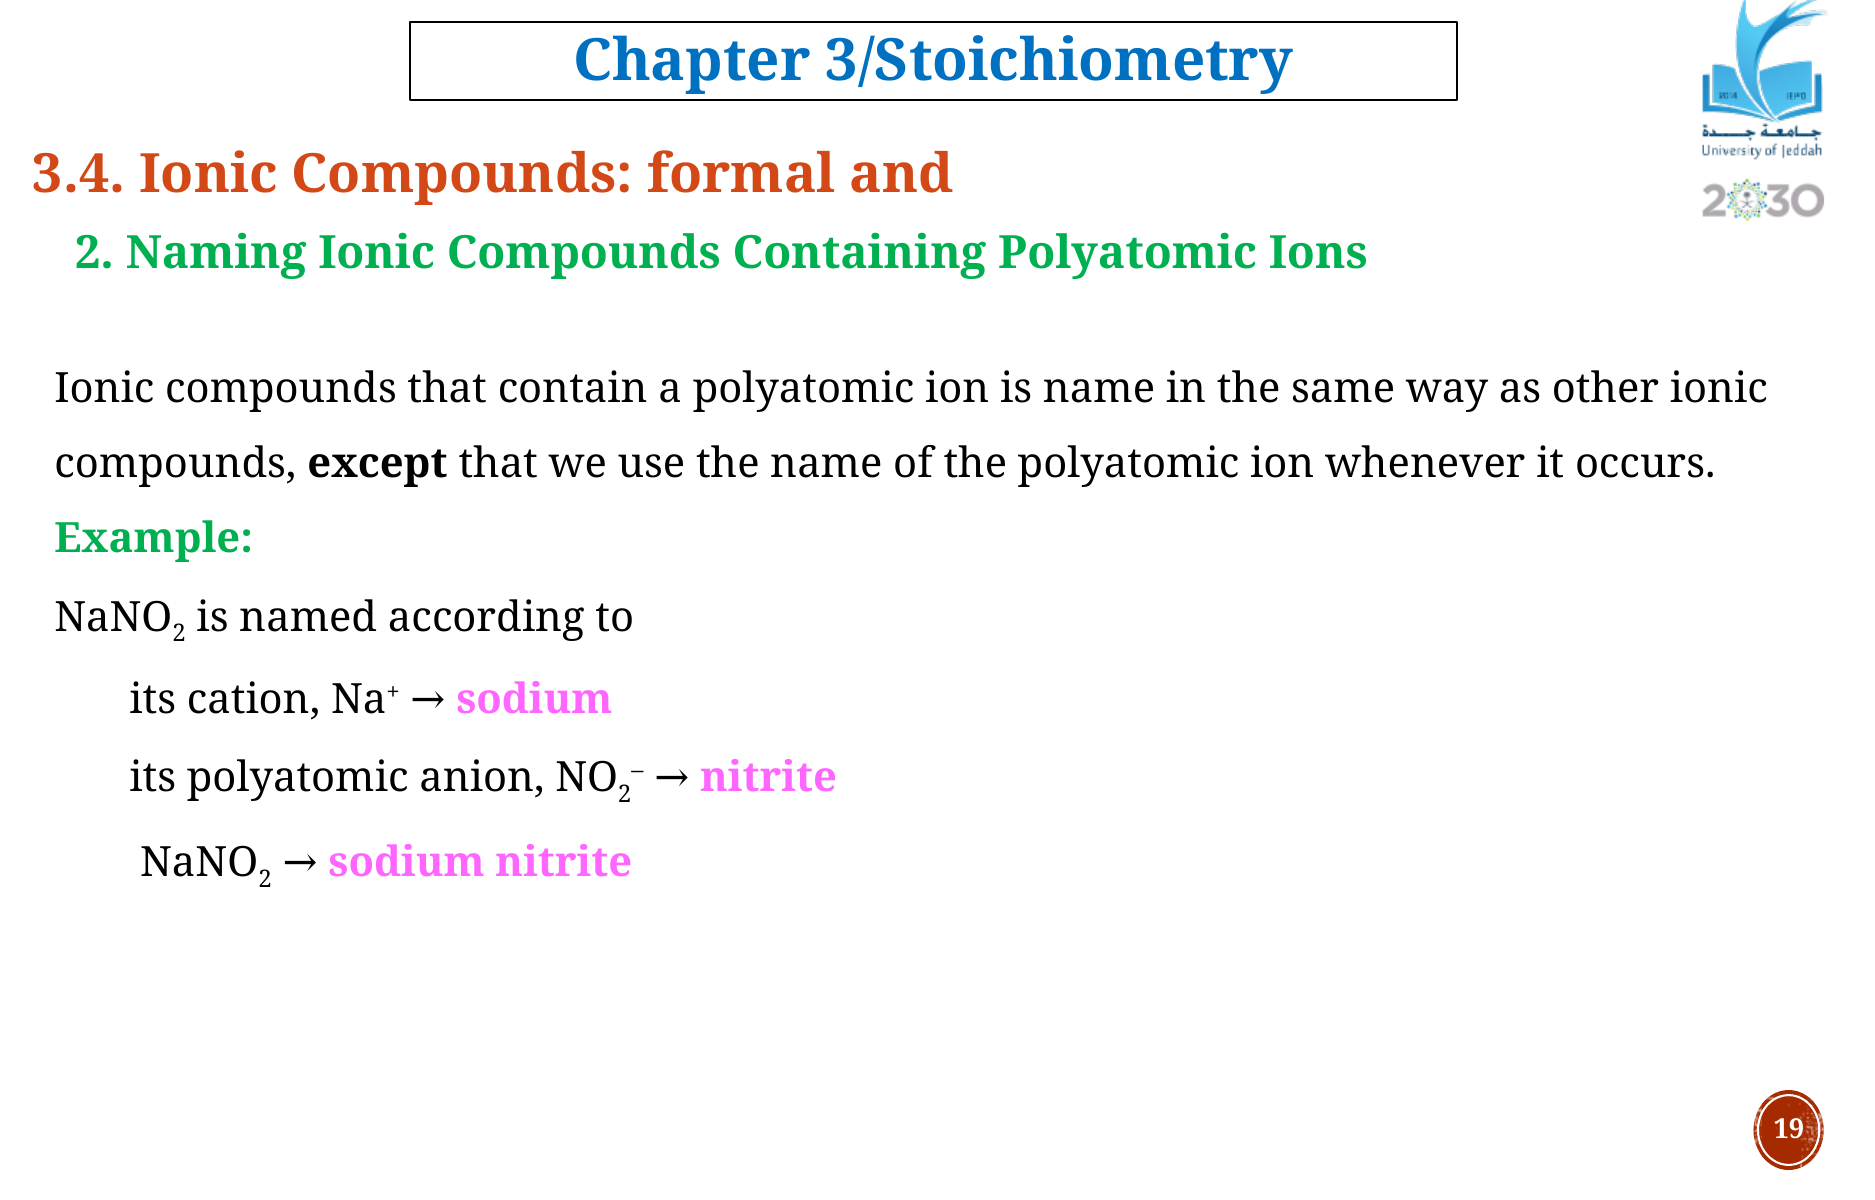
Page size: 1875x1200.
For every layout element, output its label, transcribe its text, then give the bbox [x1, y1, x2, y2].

text_box Ionic compounds that contain a polyatomic ion is name in the same way as other ionic compounds, except that we use the name of the polyatomic ion whenever it occurs. Example: NaNO2 is named according to its cation, Na+ → sodium its polyatomic anion, NO2– → nitrite NaNO2 → sodium nitrite [39, 328, 1846, 975]
text_box Chapter 3/Stoichiometry [409, 21, 1458, 101]
picture [1681, 0, 1846, 227]
slide_number 19 [1739, 1097, 1838, 1162]
text_box 3.4. Ionic Compounds: formal and Naming [17, 130, 1053, 214]
text_box 2. Naming Ionic Compounds Containing Polyatomic Ions [0, 214, 1500, 285]
